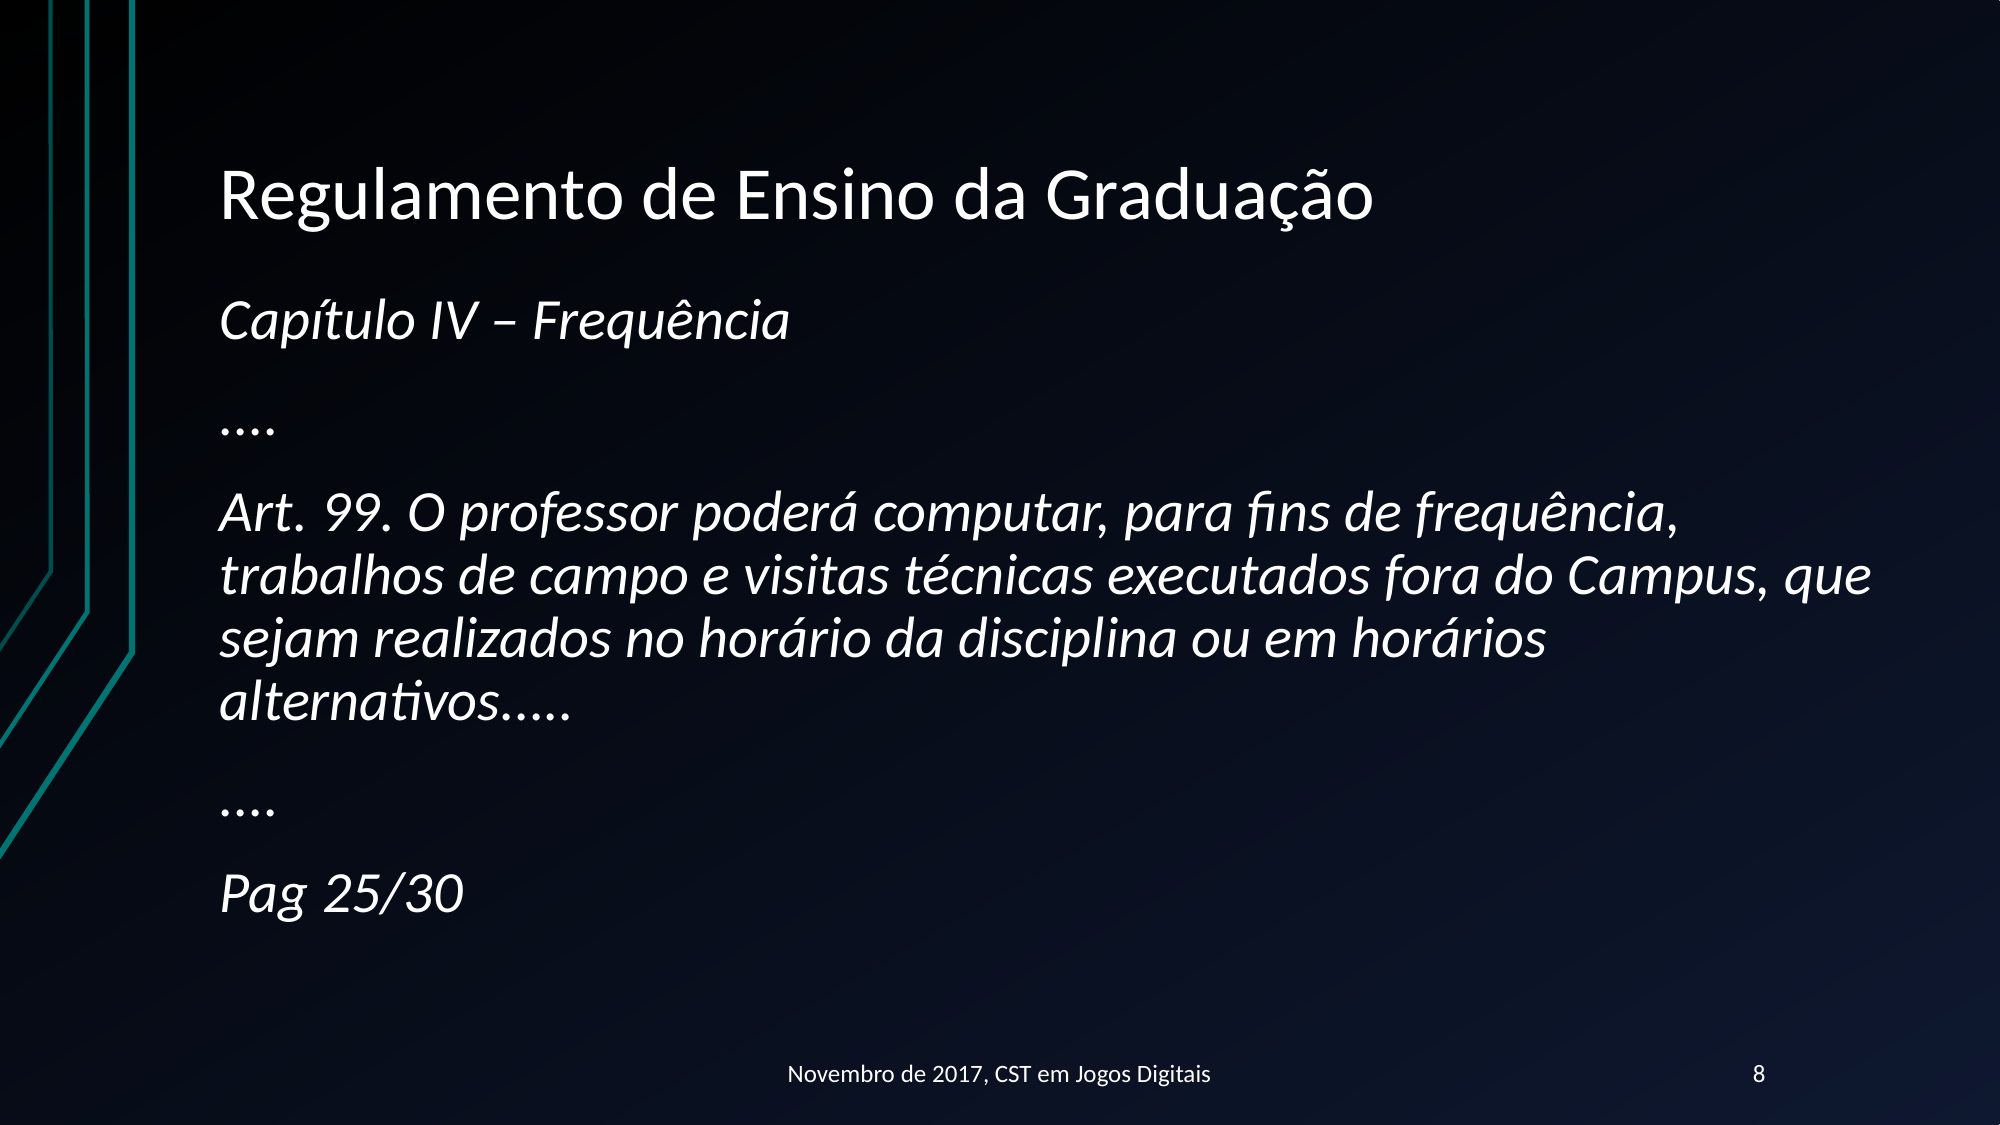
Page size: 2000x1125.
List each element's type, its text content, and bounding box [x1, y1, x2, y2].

footer Novembro de 2017, CST em Jogos Digitais [566, 1042, 1433, 1103]
slide_number 8 [1732, 1042, 1900, 1103]
list Capítulo IV – Frequência .... Art. 99. O professor poderá computar, para fins de frequência, trabalhos de campo e visitas técnicas executados fora do Campus, que sejam realizados no horário da disciplina ou em horários alternativos..... .... Pag 25/30 [199, 279, 1900, 1012]
title Regulamento de Ensino da Graduação [199, 45, 1900, 246]
